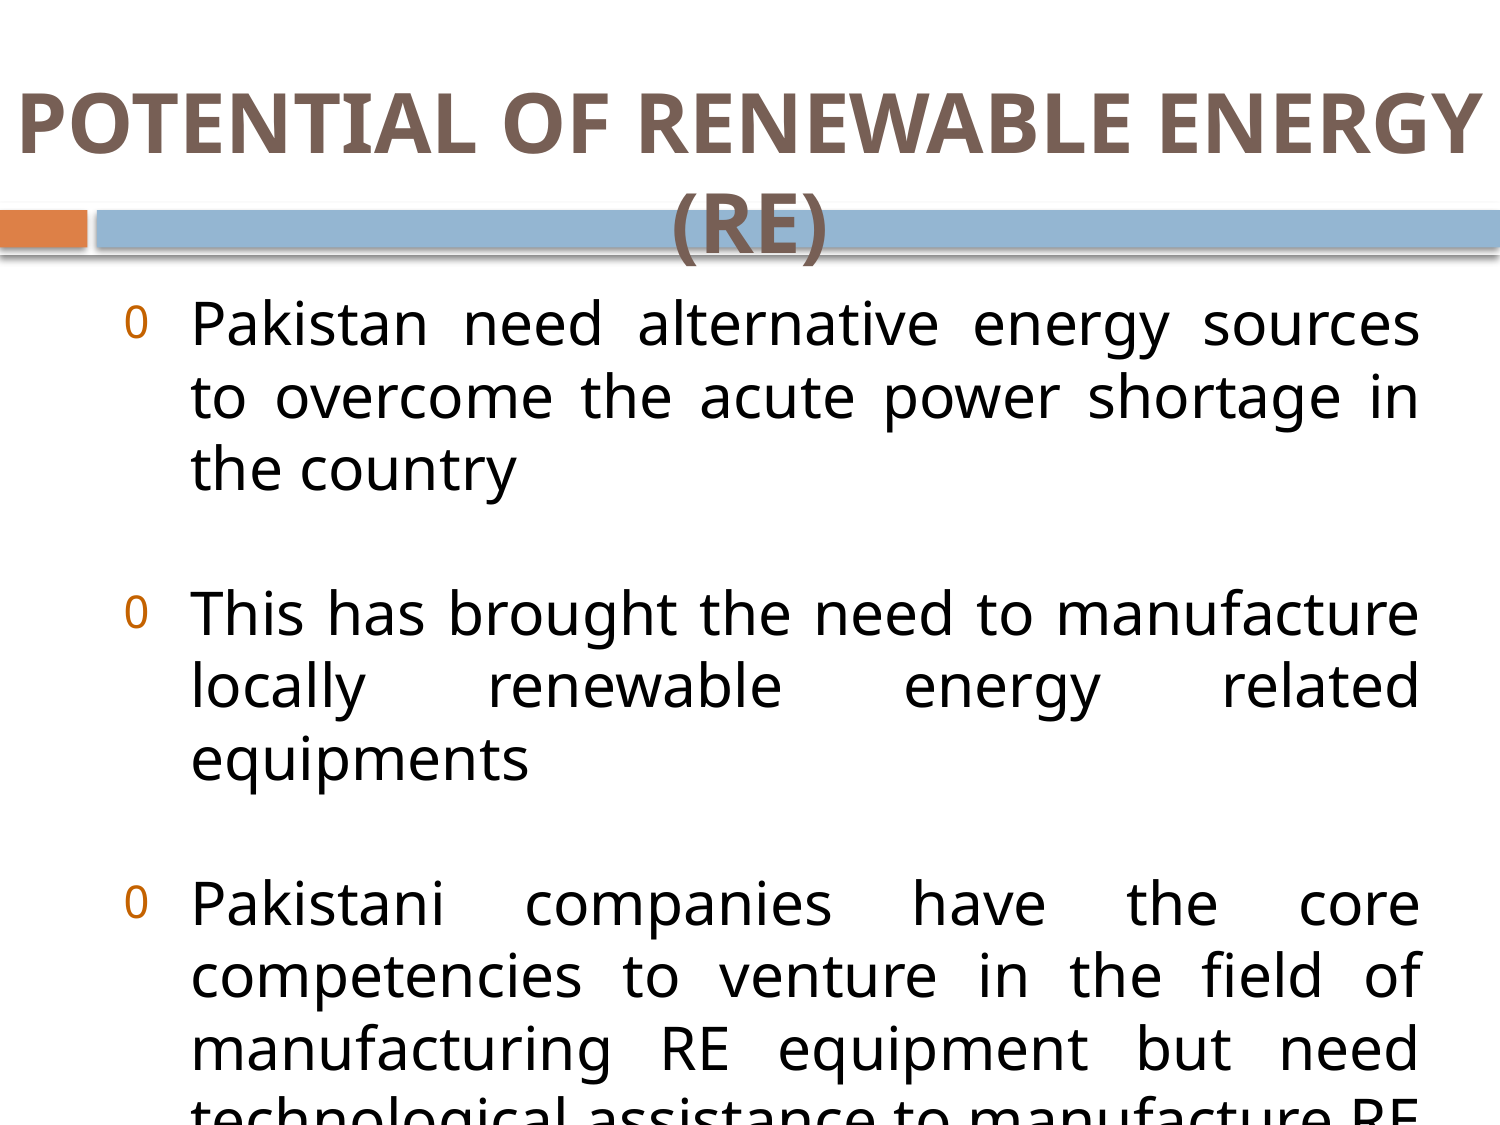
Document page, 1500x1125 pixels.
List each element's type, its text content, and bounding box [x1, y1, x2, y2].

text_box Pakistan need alternative energy sources to overcome the acute power shortage in the country This has brought the need to manufacture locally renewable energy related equipments Pakistani companies have the core competencies to venture in the field of manufacturing RE equipment but need technological assistance to manufacture RE equipment . [50, 278, 1438, 1125]
text_box POTENTIAL OF RENEWABLE ENERGY (RE) [0, 62, 1500, 278]
